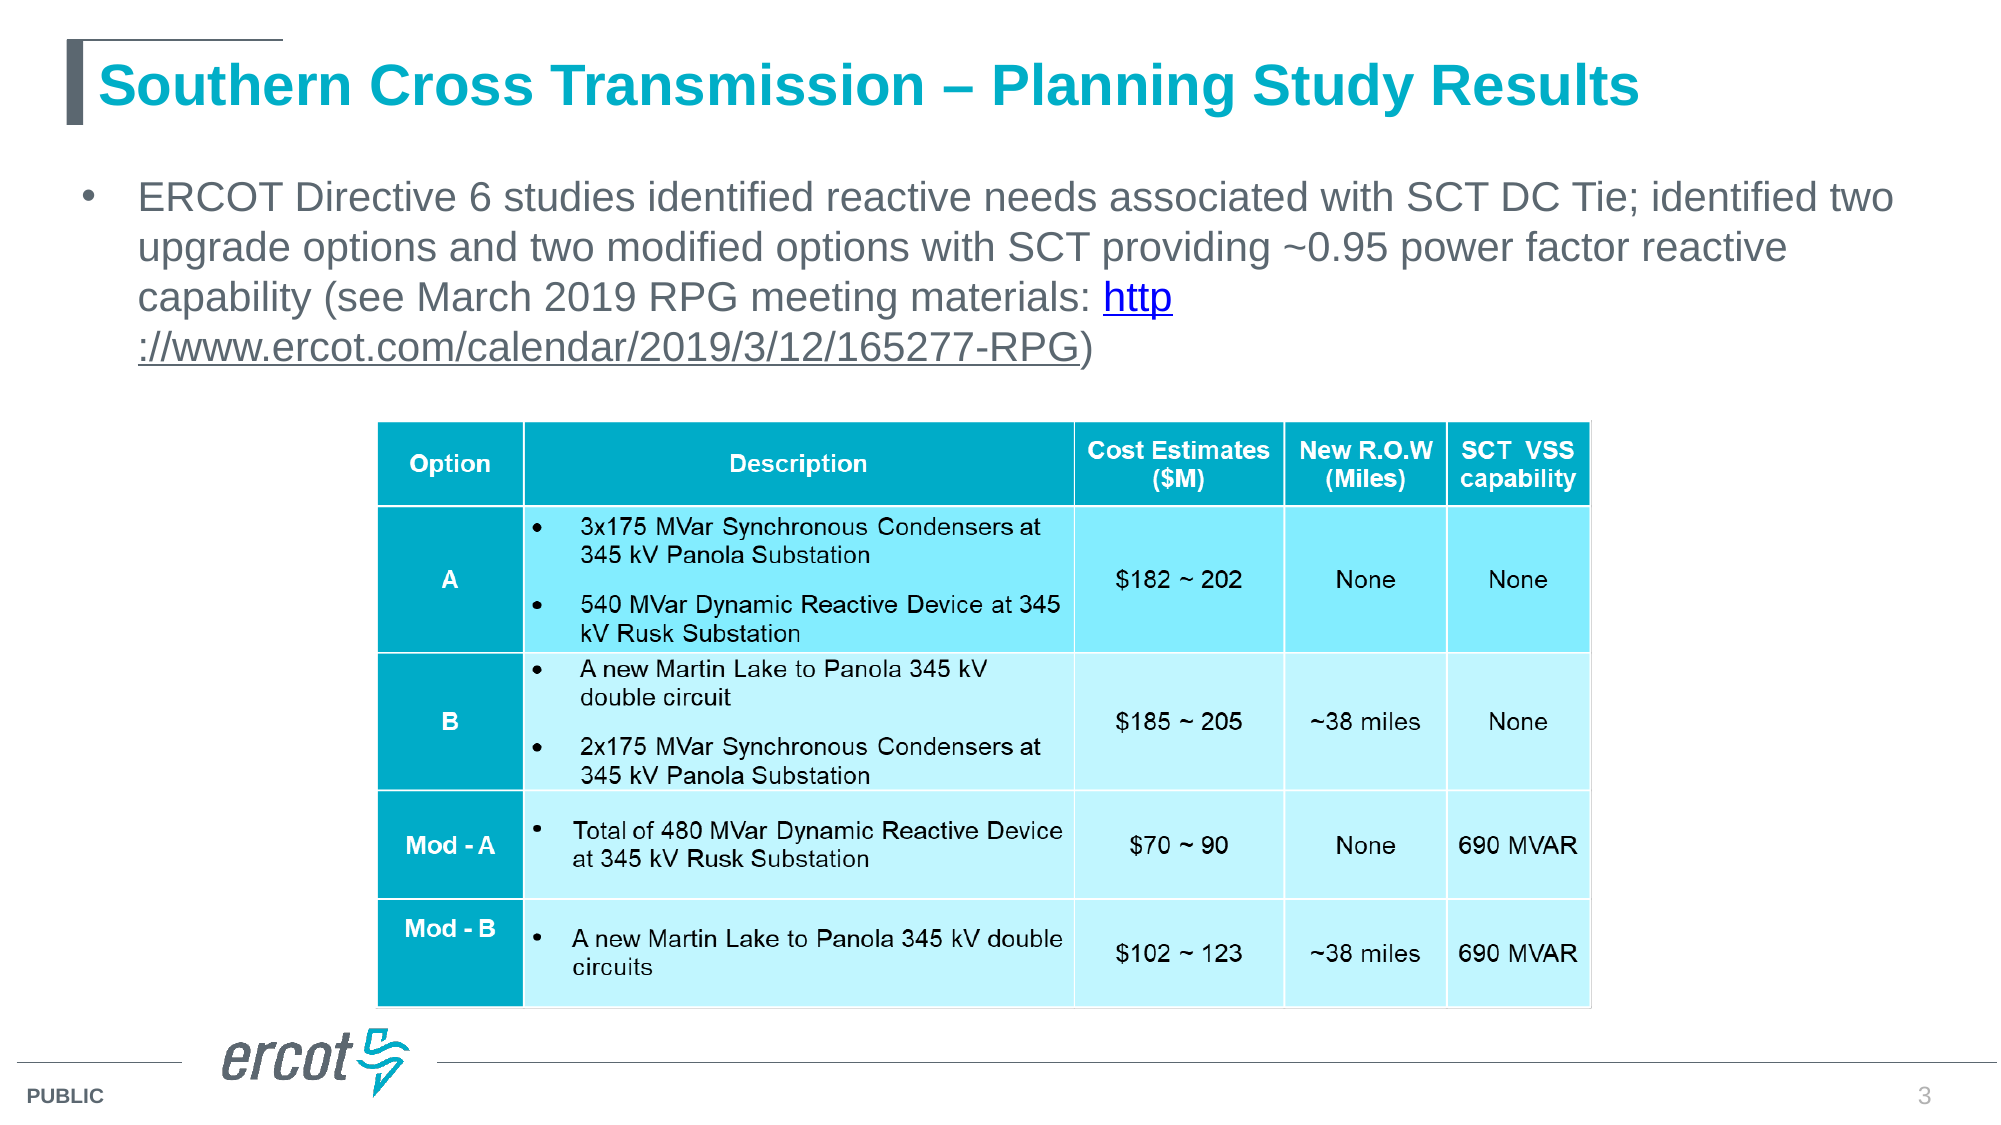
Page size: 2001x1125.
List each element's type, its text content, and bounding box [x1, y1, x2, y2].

slide_number 3 [1866, 1076, 1984, 1113]
picture [218, 1024, 413, 1100]
title Southern Cross Transmission – Planning Study Results [83, 39, 1934, 125]
picture [374, 419, 1592, 1009]
list ERCOT Directive 6 studies identified reactive needs associated with SCT DC Tie; identified two upgrade options and two modified options with SCT providing ~0.95 power factor reactive capability (see March 2019 RPG meeting materials: http://www.ercot.com/calendar/2019/3/12/165277-RPG) [66, 162, 1934, 350]
